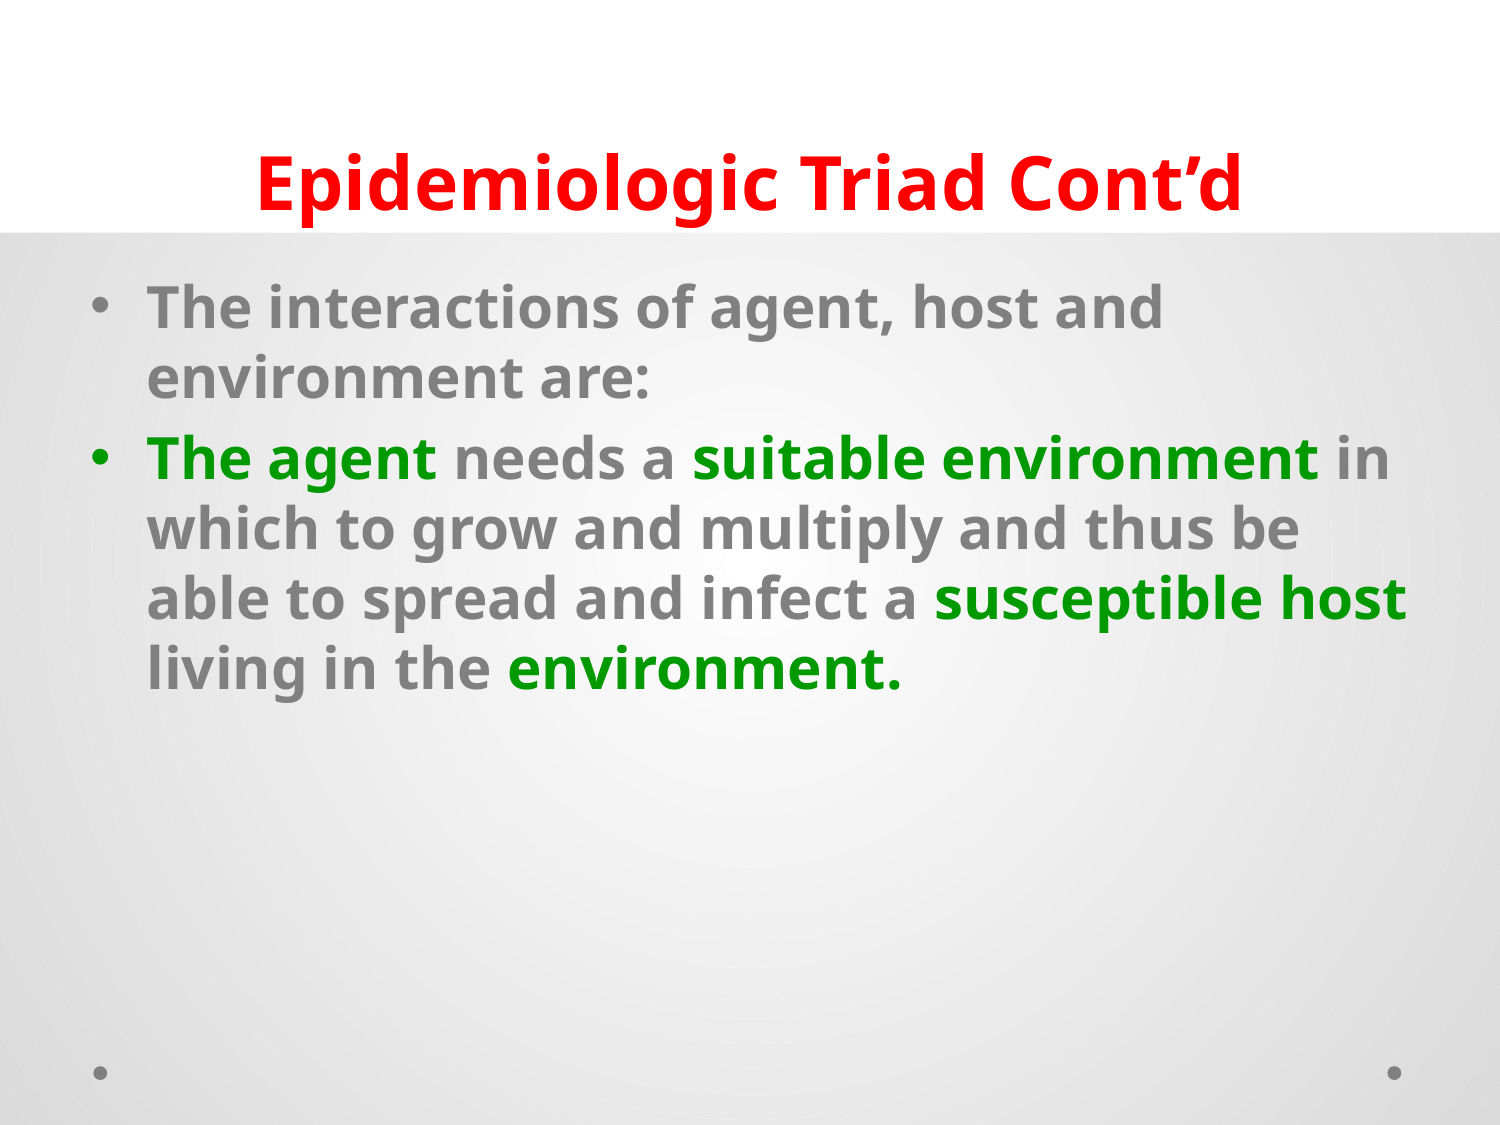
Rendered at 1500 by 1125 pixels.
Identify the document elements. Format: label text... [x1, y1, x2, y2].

list The interactions of agent, host and environment are: The agent needs a suitable environment in which to grow and multiply and thus be able to spread and infect a susceptible host living in the environment. [75, 262, 1425, 1005]
title Epidemiologic Triad Cont’d [0, 0, 1500, 233]
